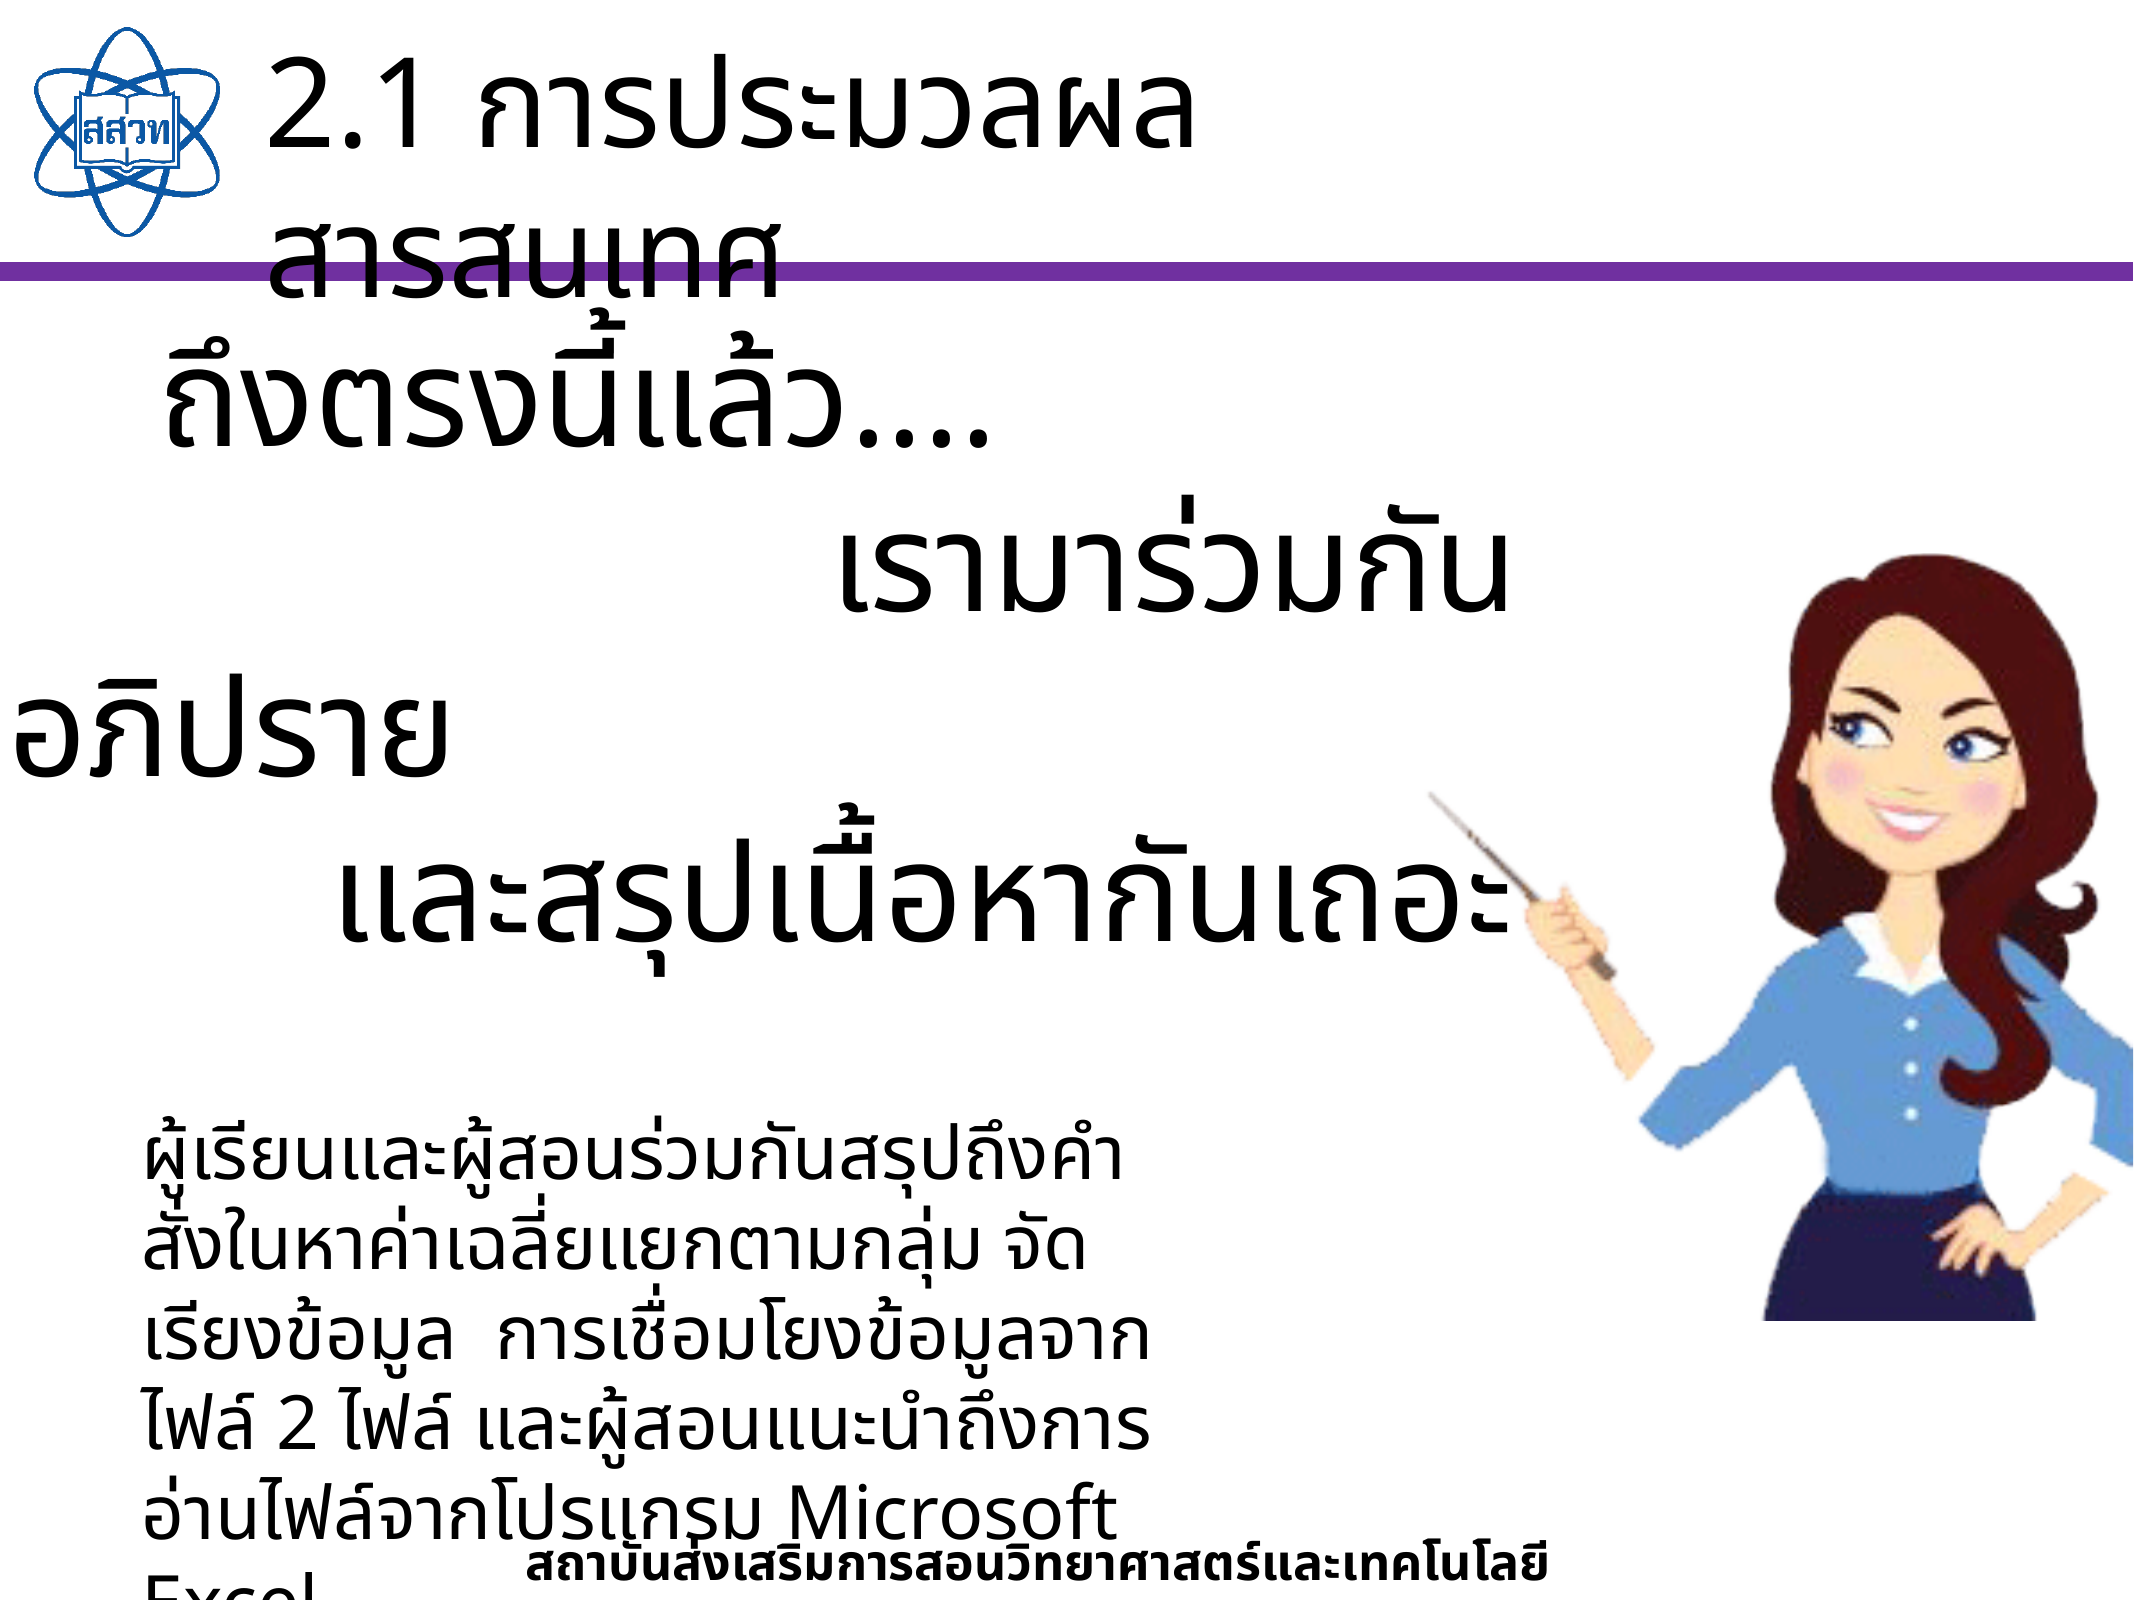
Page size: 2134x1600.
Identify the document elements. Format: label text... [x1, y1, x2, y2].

text_box ผู้เรียนและผู้สอนร่วมกันสรุปถึงคำสั่งในหาค่าเฉลี่ยแยกตามกลุ่ม จัดเรียงข้อมูล การเชื่อมโยงข้อมูลจากไฟล์ 2 ไฟล์ และผู้สอนแนะนำถึงการอ่านไฟล์จากโปรแกรม Microsoft Excel [126, 1096, 1194, 1476]
text_box ถึงตรงนี้แล้ว.... เรามาร่วมกันอภิปราย และสรุปเนื้อหากันเถอะ [0, 380, 1776, 897]
text_box 2.1 การประมวลผลสารสนเทศ [256, 88, 1347, 257]
picture [1398, 553, 2134, 1321]
picture [33, 27, 220, 237]
text_box สถาบันส่งเสริมการสอนวิทยาศาสตร์และเทคโนโลยี [74, 1522, 2002, 1589]
